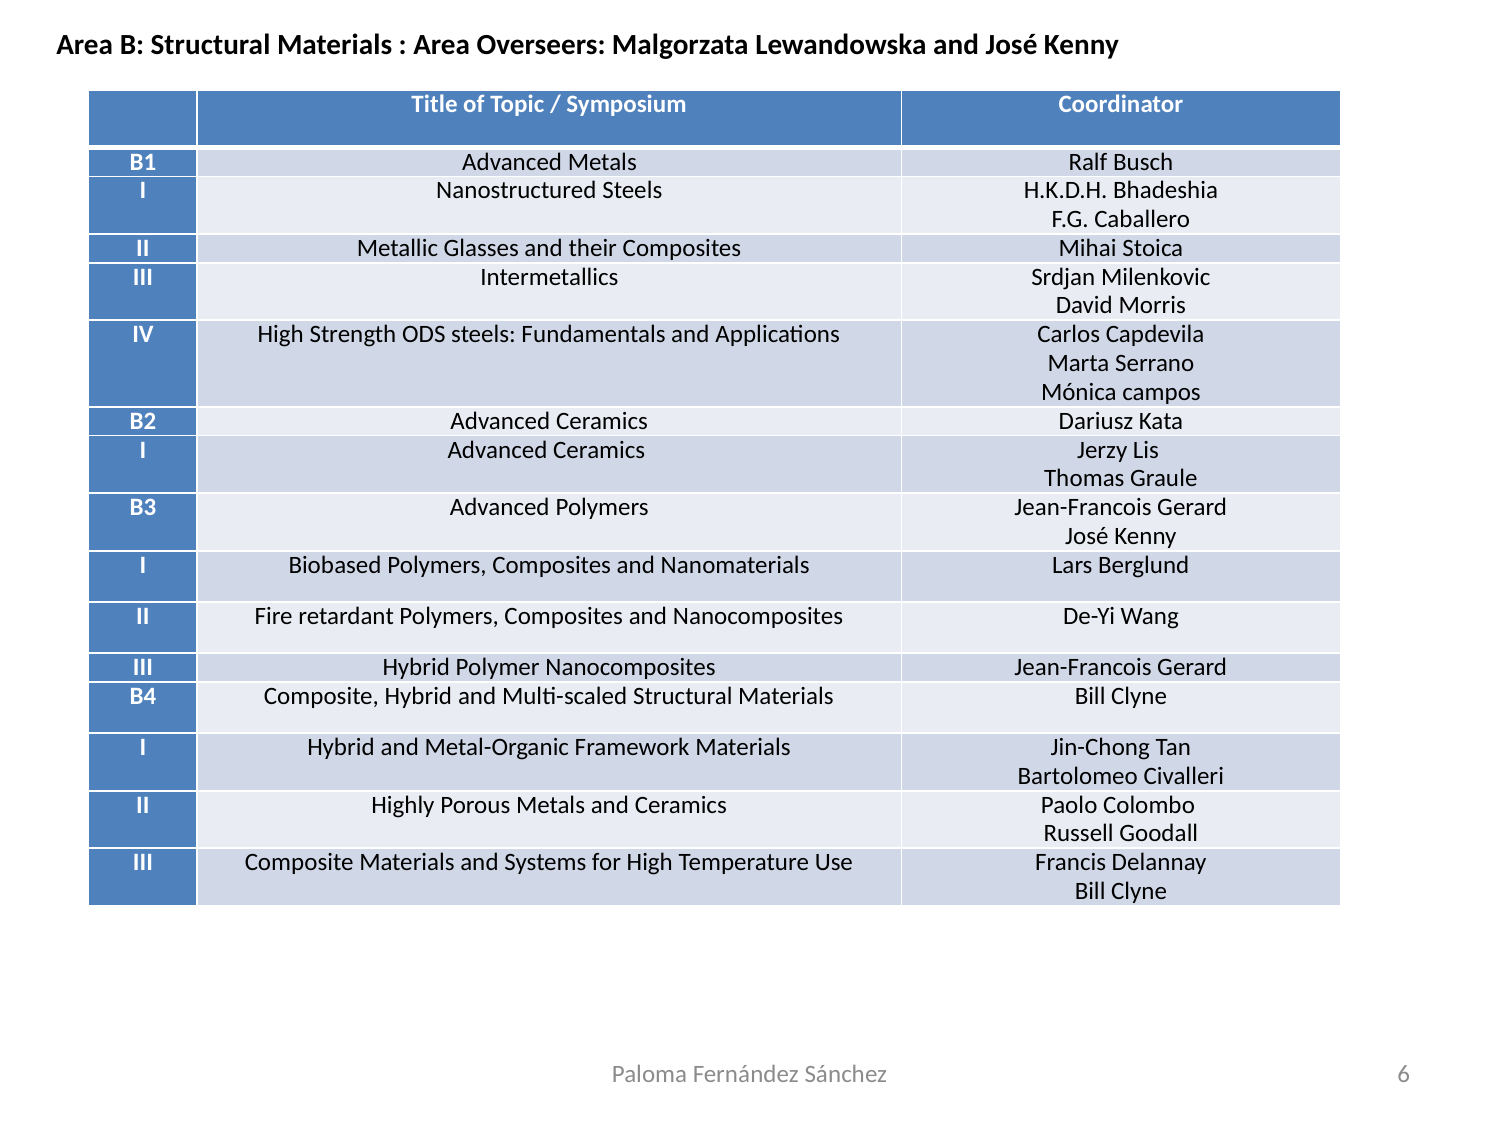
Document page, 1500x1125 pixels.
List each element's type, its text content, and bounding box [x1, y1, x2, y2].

table_cell Nanostructured Steels [198, 177, 901, 233]
table_cell B2 [89, 408, 196, 435]
table_cell Jean-Francois Gerard José Kenny [902, 494, 1340, 550]
table_cell III [89, 654, 196, 681]
table_cell Bill Clyne [902, 683, 1340, 732]
table_cell I [89, 177, 196, 233]
table_cell Highly Porous Metals and Ceramics [198, 792, 901, 847]
table_cell II [89, 792, 196, 847]
table_cell Jean-Francois Gerard [902, 654, 1340, 681]
table_cell Fire retardant Polymers, Composites and Nanocomposites [198, 603, 901, 652]
table_cell III [89, 264, 196, 319]
table_cell II [89, 603, 196, 652]
table_cell B4 [89, 683, 196, 732]
table_cell Metallic Glasses and their Composites [198, 235, 901, 262]
table_cell Paolo Colombo Russell Goodall [902, 792, 1340, 847]
table_cell De-Yi Wang [902, 603, 1340, 652]
table_cell H.K.D.H. Bhadeshia F.G. Caballero [902, 177, 1340, 233]
footer Paloma Fernández Sánchez [512, 1042, 988, 1103]
table_cell Jin-Chong Tan Bartolomeo Civalleri [902, 734, 1340, 790]
table_cell Ralf Busch [902, 150, 1340, 176]
table_cell B3 [89, 494, 196, 550]
text_box Area B: Structural Materials : Area Overseers: Malgorzata Lewandowska and José Kenny [41, 18, 1483, 69]
table_cell I [89, 734, 196, 790]
table_header Coordinator [902, 91, 1340, 145]
table_cell Composite, Hybrid and Multi-scaled Structural Materials [198, 683, 901, 732]
table_cell I [89, 552, 196, 601]
table_cell IV [89, 321, 196, 406]
table_cell Advanced Ceramics [198, 436, 901, 492]
table_header Title of Topic / Symposium [198, 91, 901, 145]
table_cell Hybrid and Metal-Organic Framework Materials [198, 734, 901, 790]
table_cell I [89, 436, 196, 492]
table_cell Francis Delannay Bill Clyne [902, 849, 1340, 905]
table_cell Dariusz Kata [902, 408, 1340, 435]
table_cell Mihai Stoica [902, 235, 1340, 262]
table_cell Advanced Polymers [198, 494, 901, 550]
table_header [89, 91, 196, 145]
table_cell Jerzy Lis Thomas Graule [902, 436, 1340, 492]
table_cell Composite Materials and Systems for High Temperature Use [198, 849, 901, 905]
table_cell Intermetallics [198, 264, 901, 319]
table_cell B1 [89, 150, 196, 176]
table_cell High Strength ODS steels: Fundamentals and Applications [198, 321, 901, 406]
table_cell III [89, 849, 196, 905]
table_cell II [89, 235, 196, 262]
table_cell Srdjan Milenkovic David Morris [902, 264, 1340, 319]
table_cell Advanced Ceramics [198, 408, 901, 435]
table_cell Hybrid Polymer Nanocomposites [198, 654, 901, 681]
slide_number 6 [1074, 1042, 1425, 1103]
table_cell Biobased Polymers, Composites and Nanomaterials [198, 552, 901, 601]
table_cell Lars Berglund [902, 552, 1340, 601]
table_cell Advanced Metals [198, 150, 901, 176]
table_cell Carlos Capdevila Marta Serrano Mónica campos [902, 321, 1340, 406]
